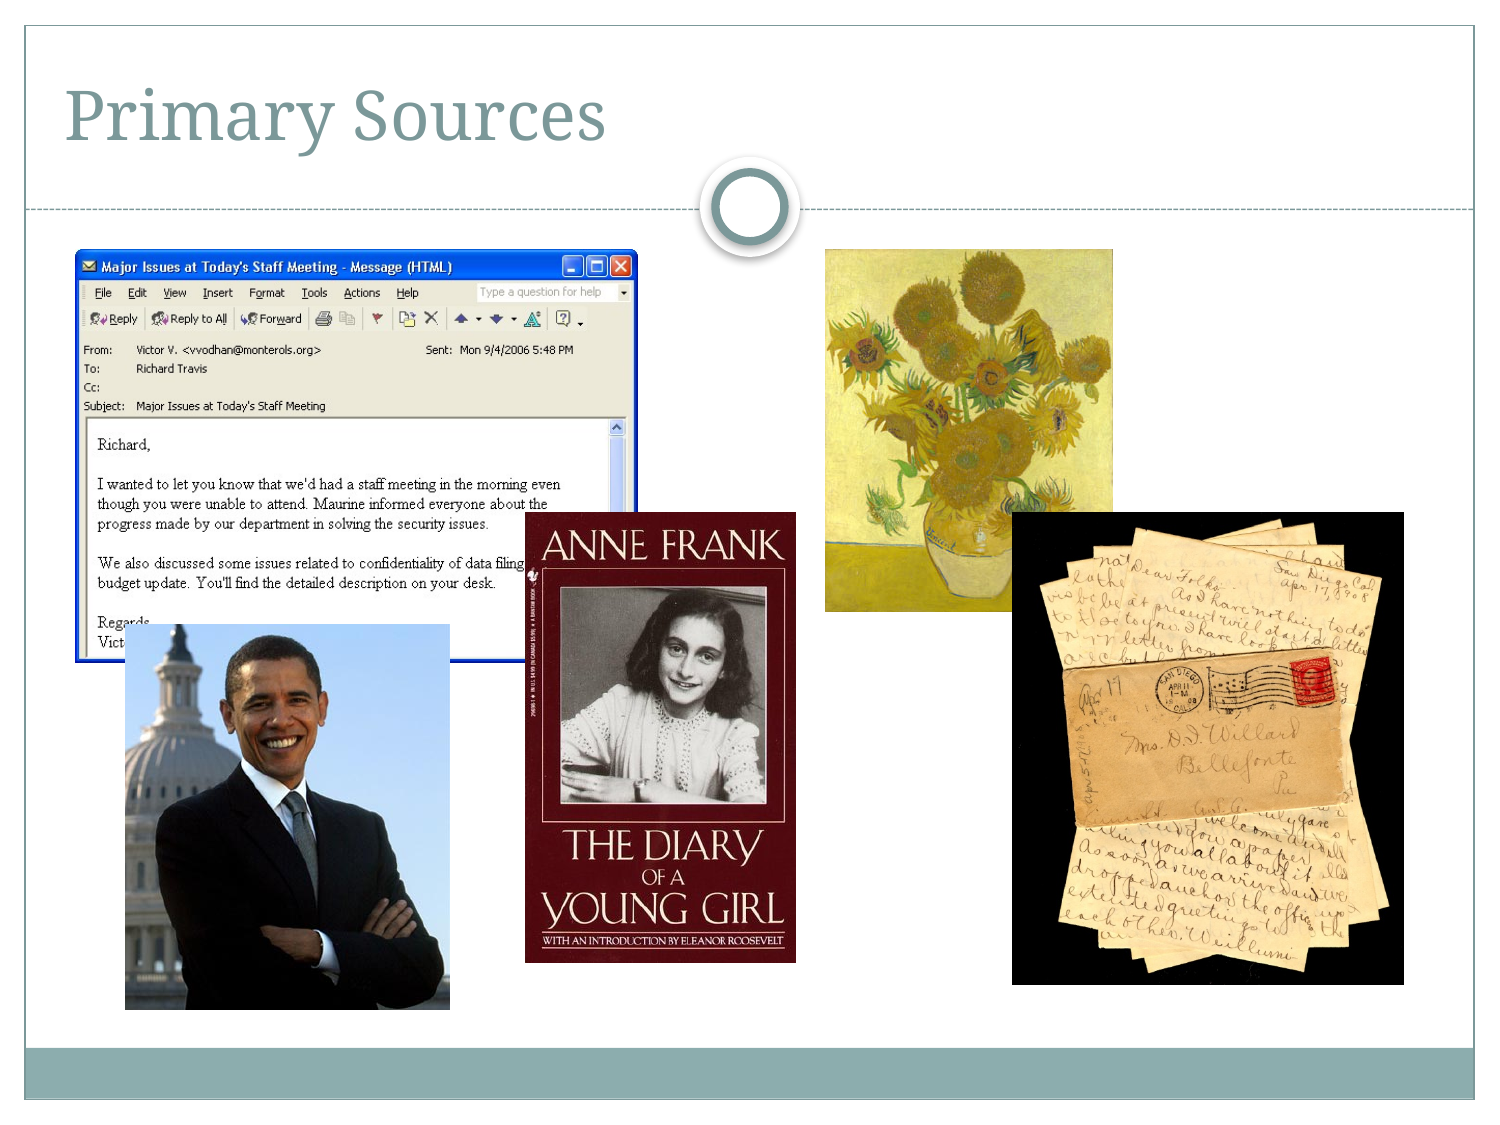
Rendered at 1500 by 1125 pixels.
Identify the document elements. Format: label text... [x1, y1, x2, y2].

picture [74, 249, 797, 1010]
title Primary Sources [49, 37, 1450, 162]
picture [824, 249, 1404, 986]
